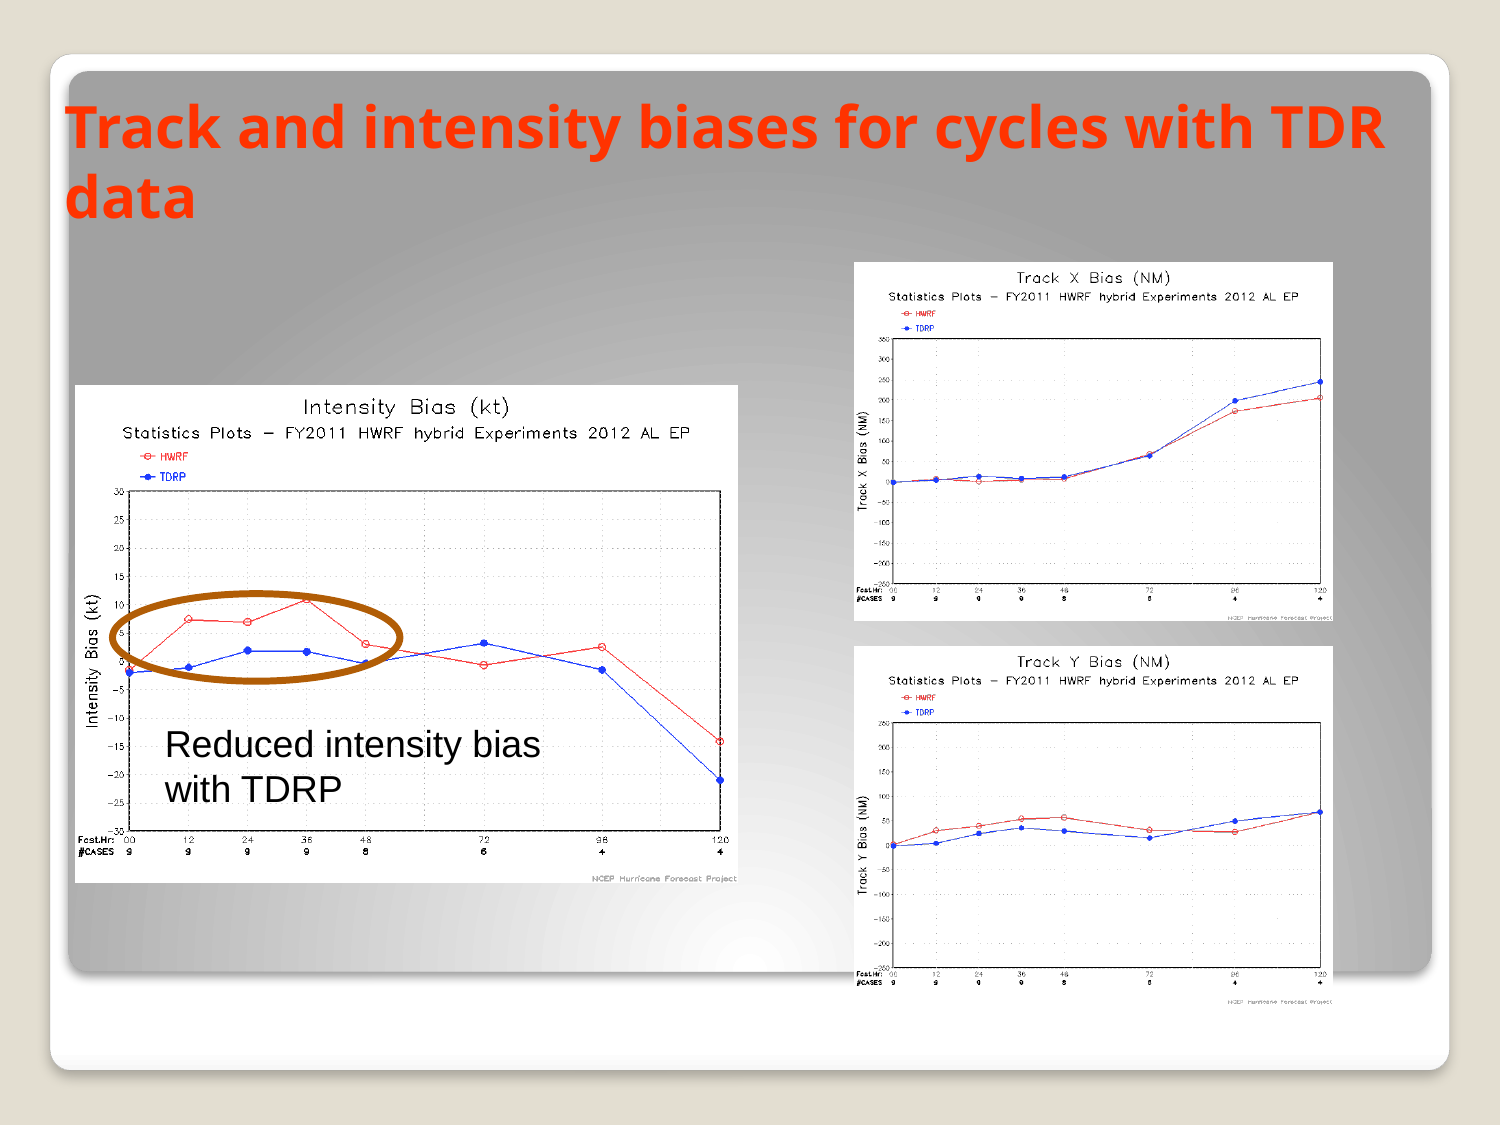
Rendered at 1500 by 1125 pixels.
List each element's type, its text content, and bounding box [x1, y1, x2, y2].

title Track and intensity biases for cycles with TDR data [50, 50, 1438, 238]
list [854, 262, 1333, 622]
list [854, 645, 1334, 1006]
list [74, 384, 738, 883]
